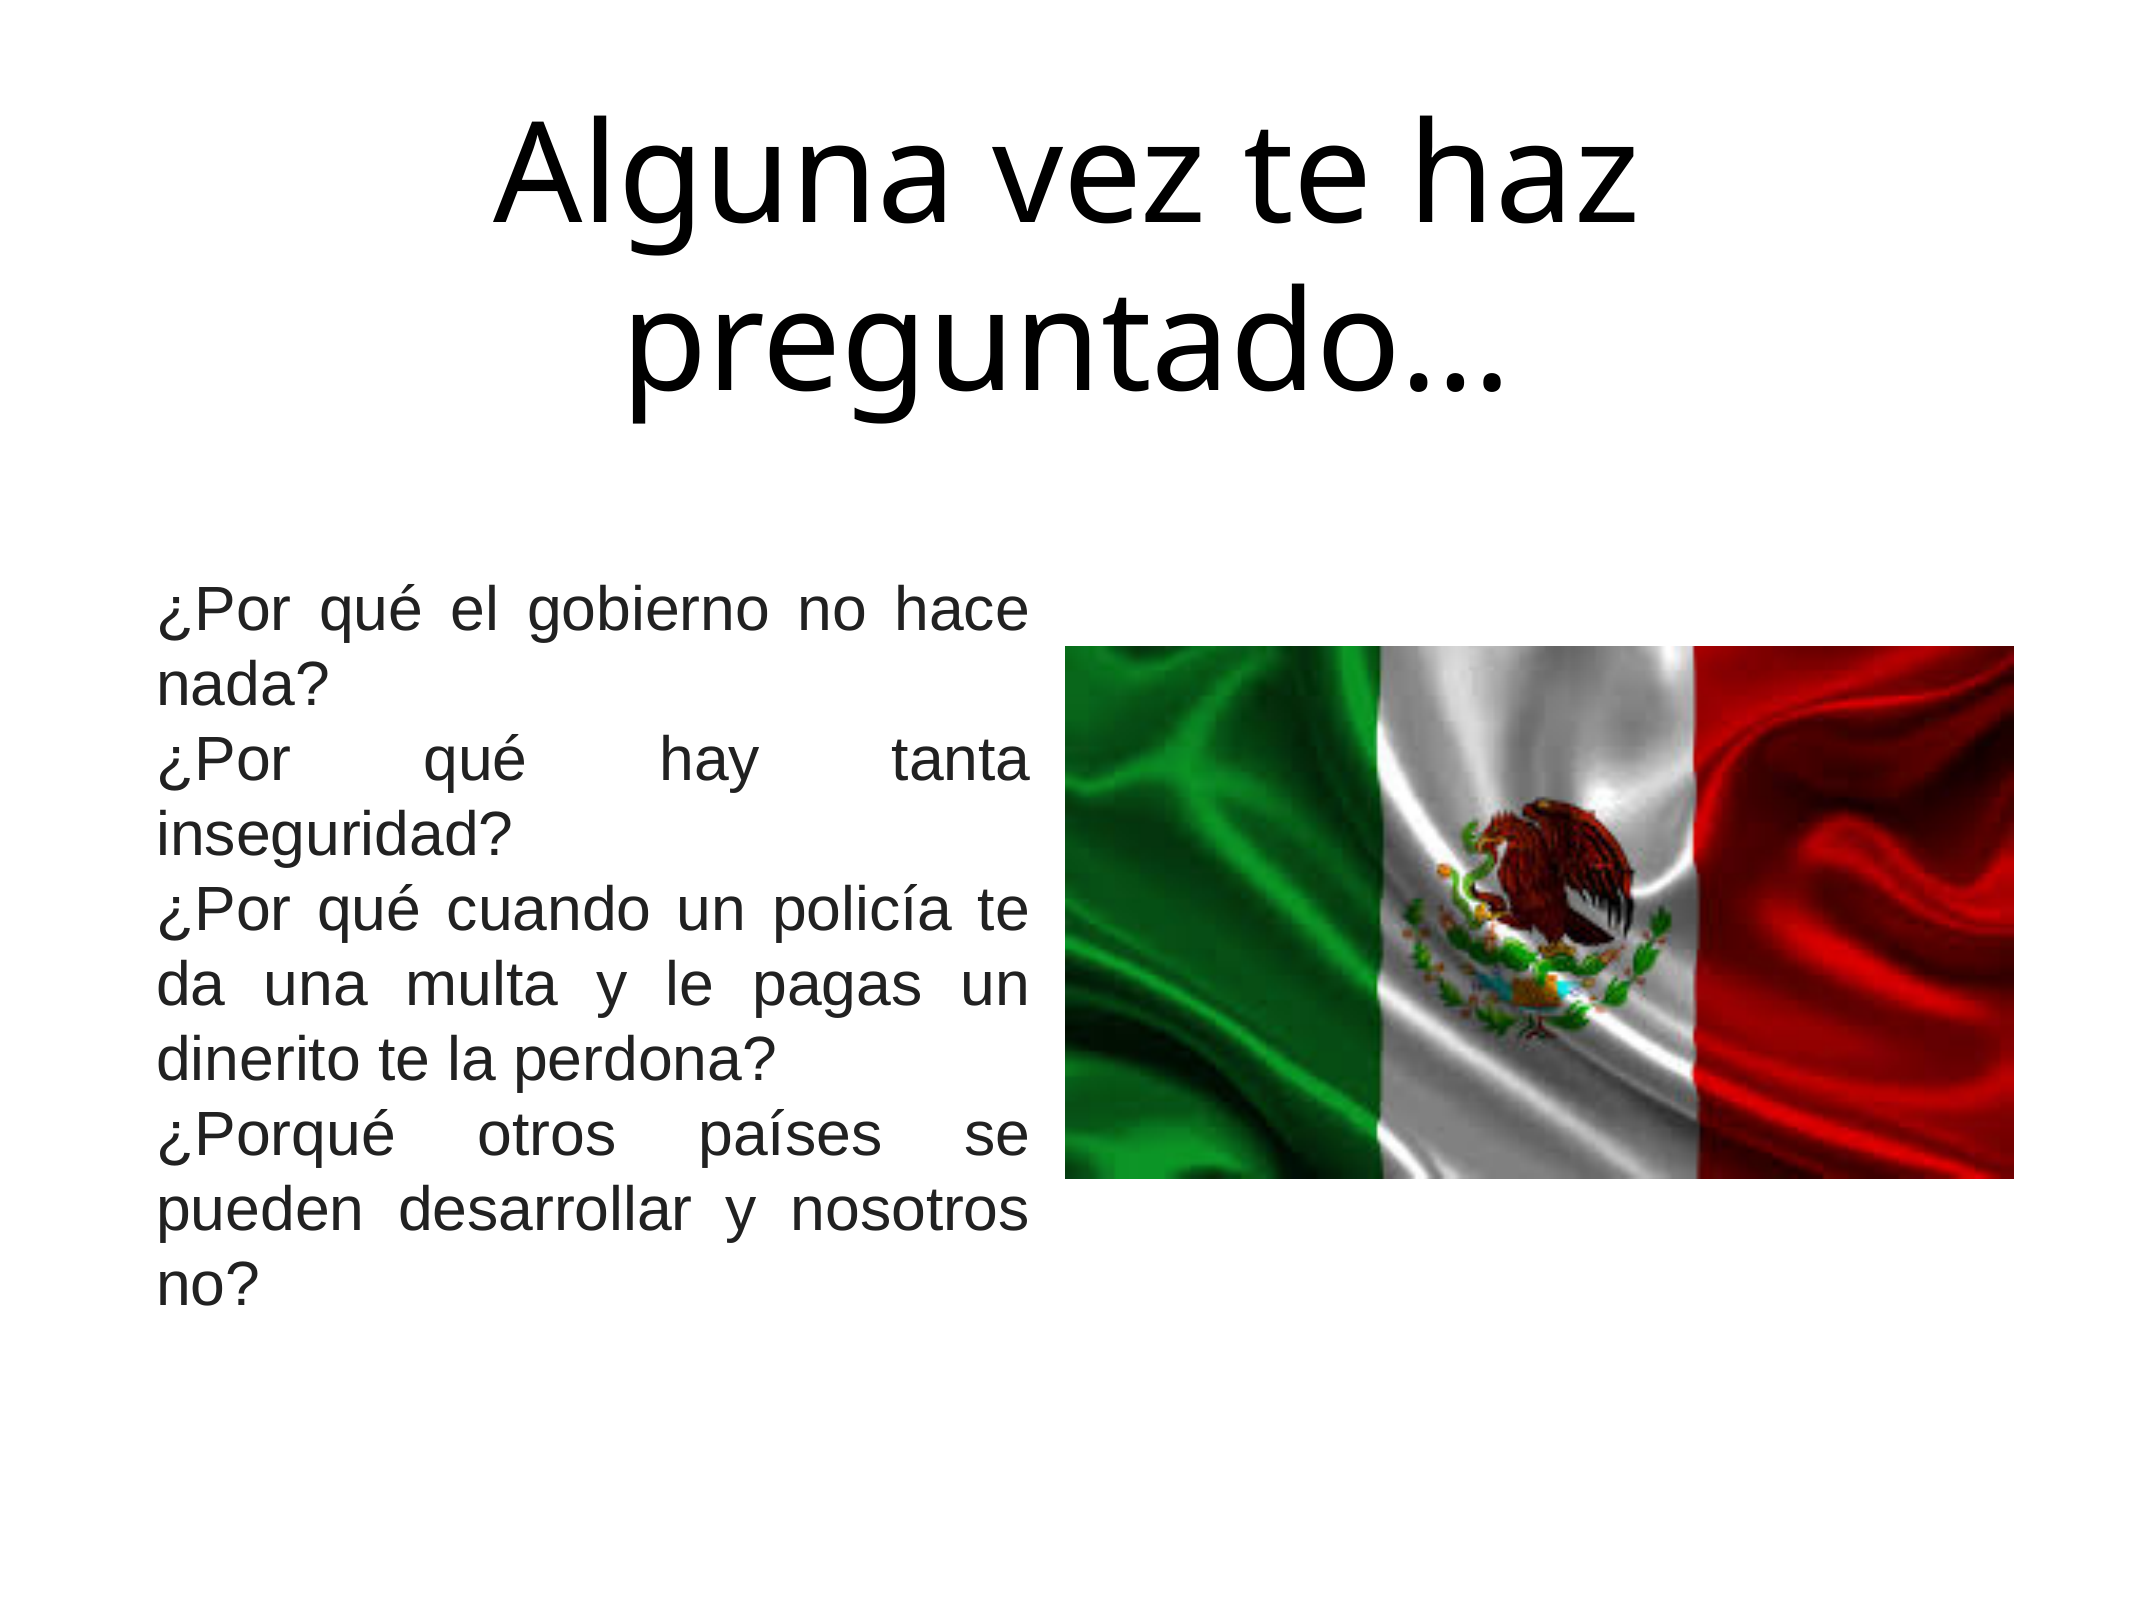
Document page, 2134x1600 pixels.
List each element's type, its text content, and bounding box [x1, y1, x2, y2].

title Alguna vez te haz preguntado… [155, 72, 1978, 428]
list ¿Por qué el gobierno no hace nada? ¿Por qué hay tanta inseguridad? ¿Por qué cuando un policía te da una multa y le pagas un dinerito te la perdona? ¿Porqué otros países se pueden desarrollar y nosotros no? [155, 426, 1032, 1459]
picture [1064, 646, 2015, 1179]
